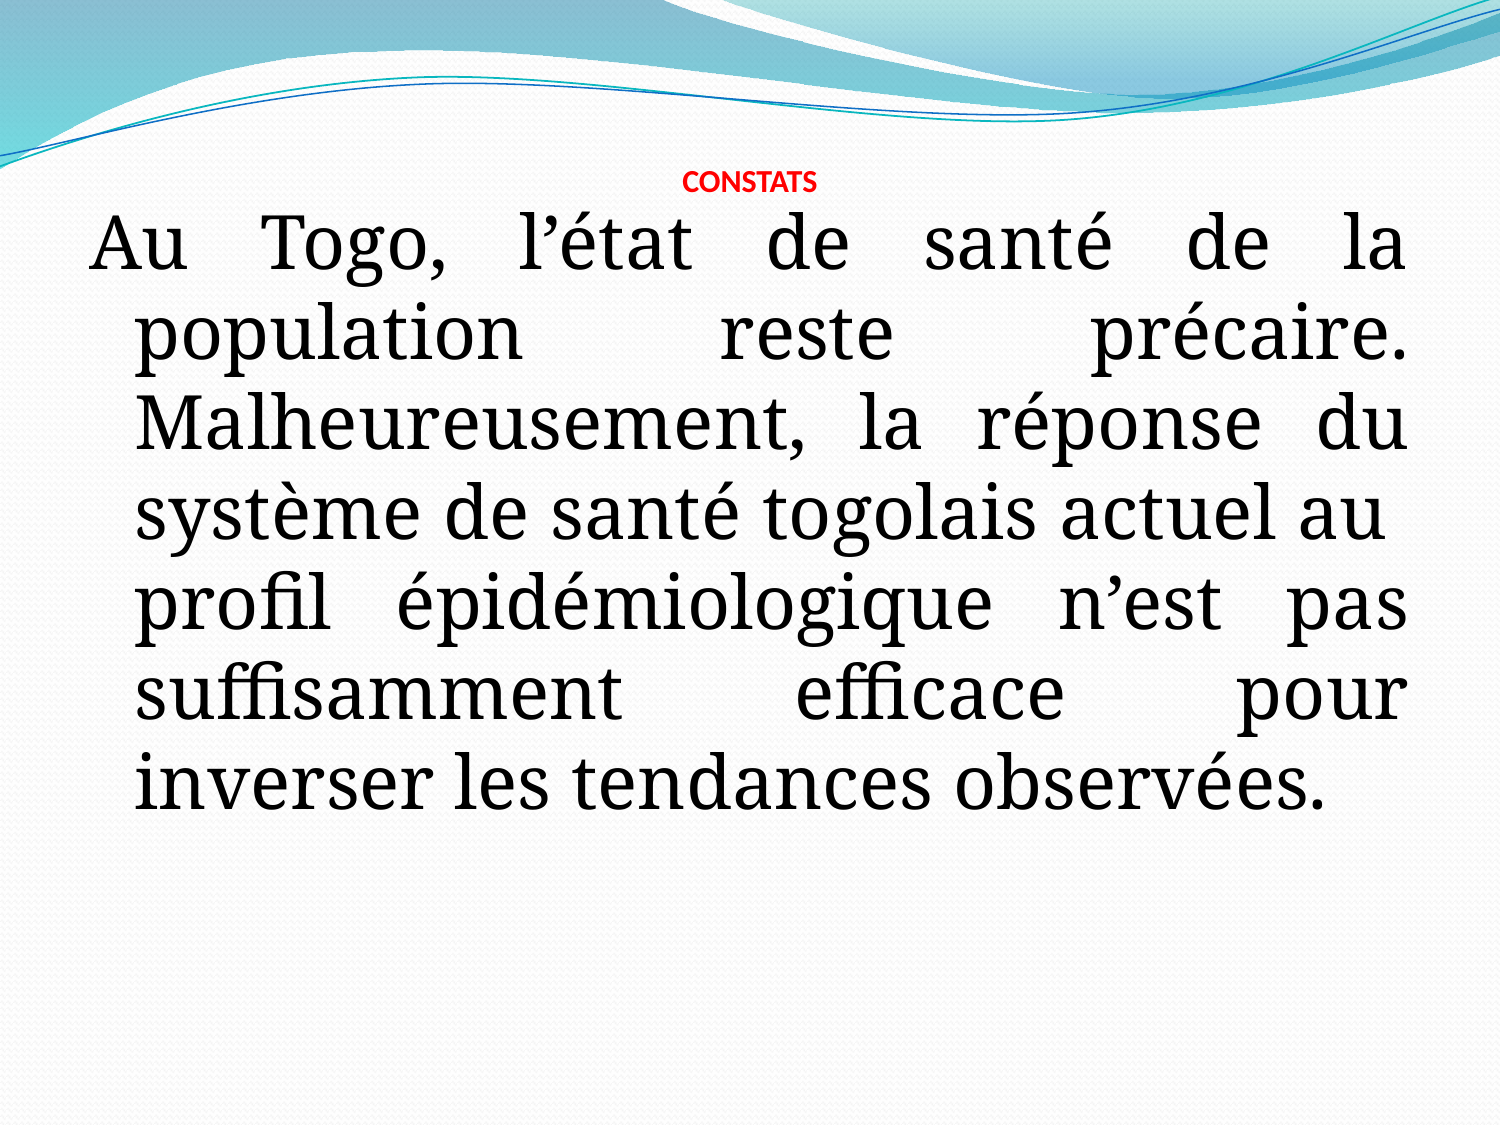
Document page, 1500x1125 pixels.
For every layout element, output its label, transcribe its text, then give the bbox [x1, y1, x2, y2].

list Au Togo, l’état de santé de la population reste précaire. Malheureusement, la réponse du système de santé togolais actuel au profil épidémiologique n’est pas suffisamment efficace pour inverser les tendances observées. [75, 187, 1425, 1038]
title CONSTATS [75, 35, 1425, 187]
